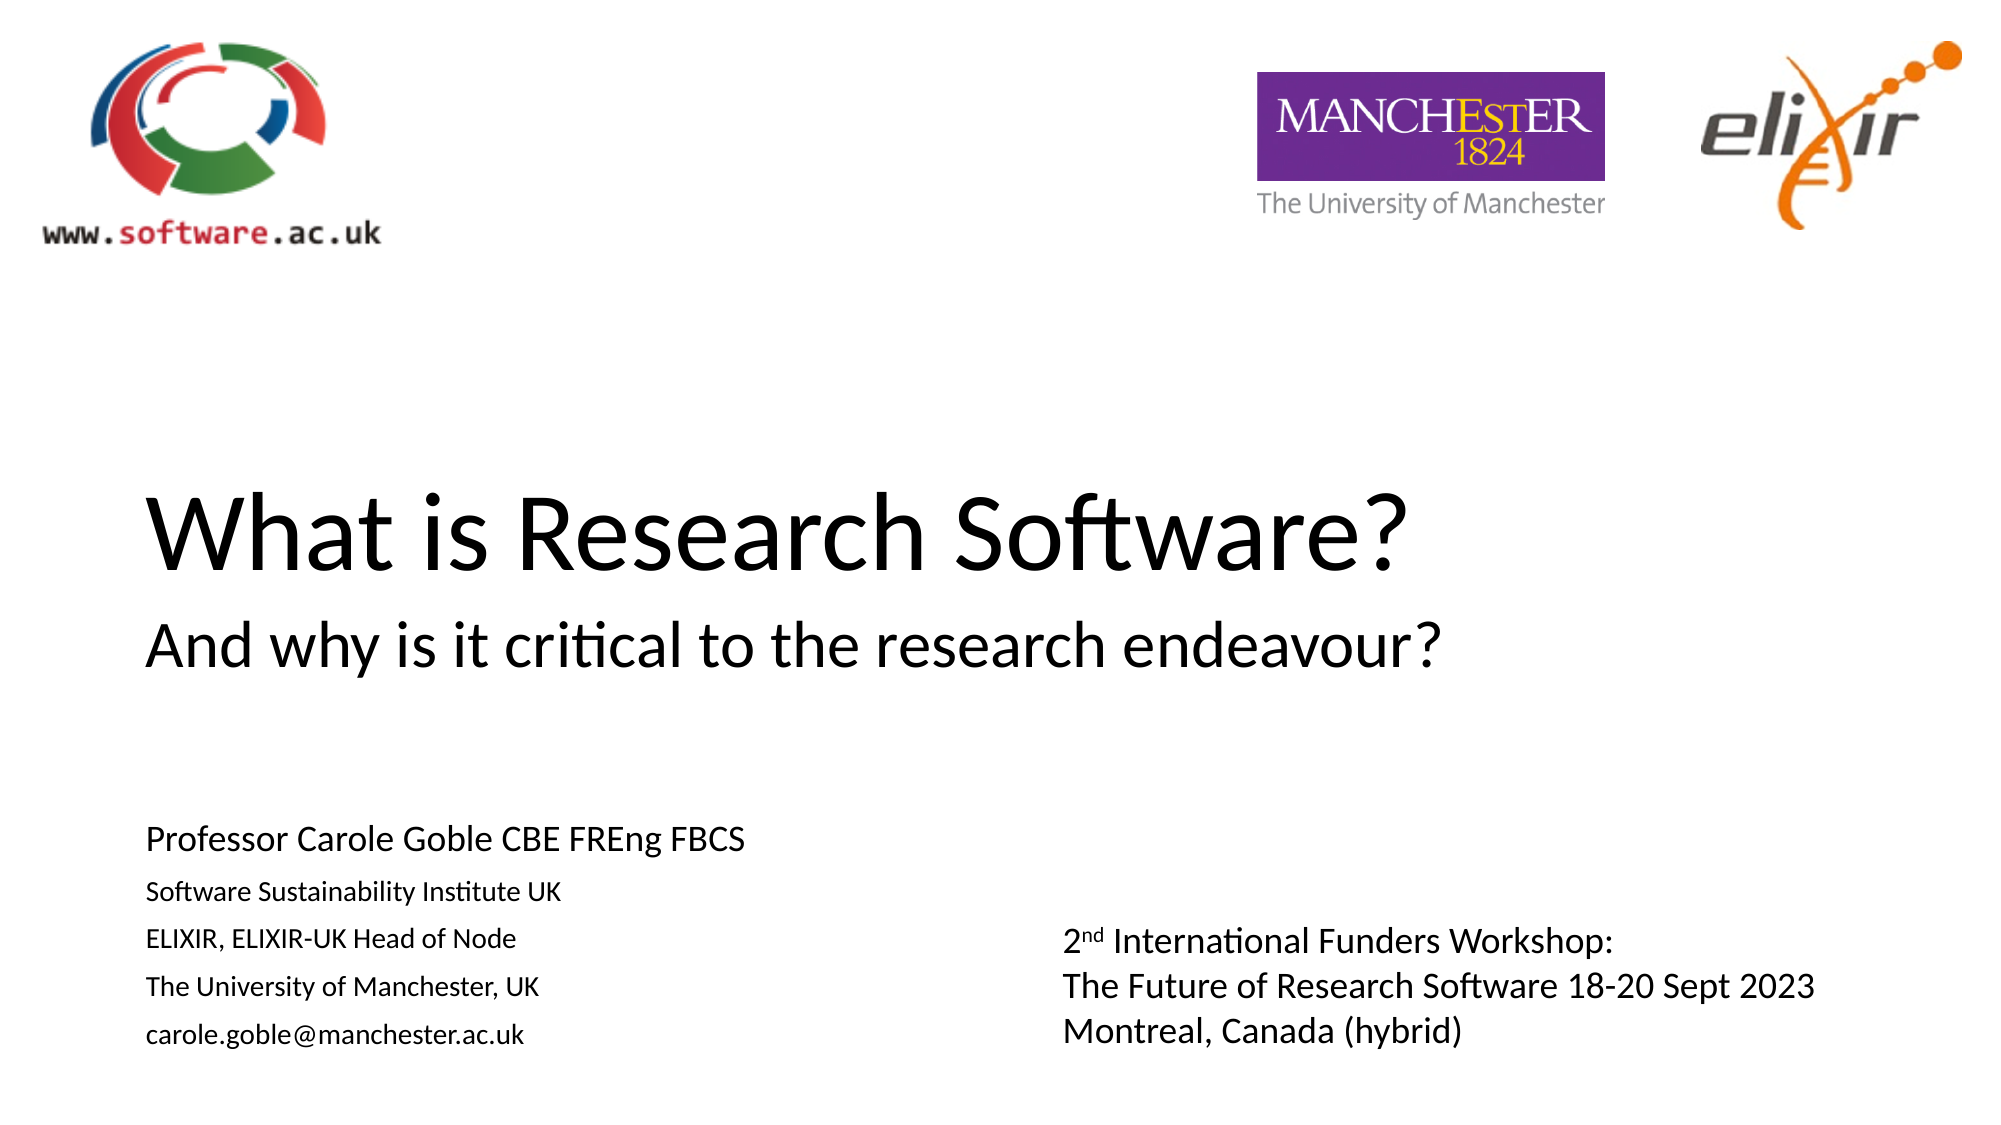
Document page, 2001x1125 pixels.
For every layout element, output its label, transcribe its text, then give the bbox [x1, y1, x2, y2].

picture [1257, 72, 1605, 220]
picture [1700, 41, 1962, 230]
subtitle And why is it critical to the research endeavour? [130, 602, 1914, 874]
text_box Professor Carole Goble CBE FREng FBCS Software Sustainability Institute UK ELIXIR, ELIXIR-UK Head of Node The University of Manchester, UK carole.goble@manchester.ac.uk [130, 811, 1289, 1084]
picture [20, 16, 399, 277]
title What is Research Software? [130, 208, 1631, 600]
text_box 2nd International Funders Workshop: The Future of Research Software 18-20 Sept 2023 Montreal, Canada (hybrid) [1047, 908, 1976, 1059]
